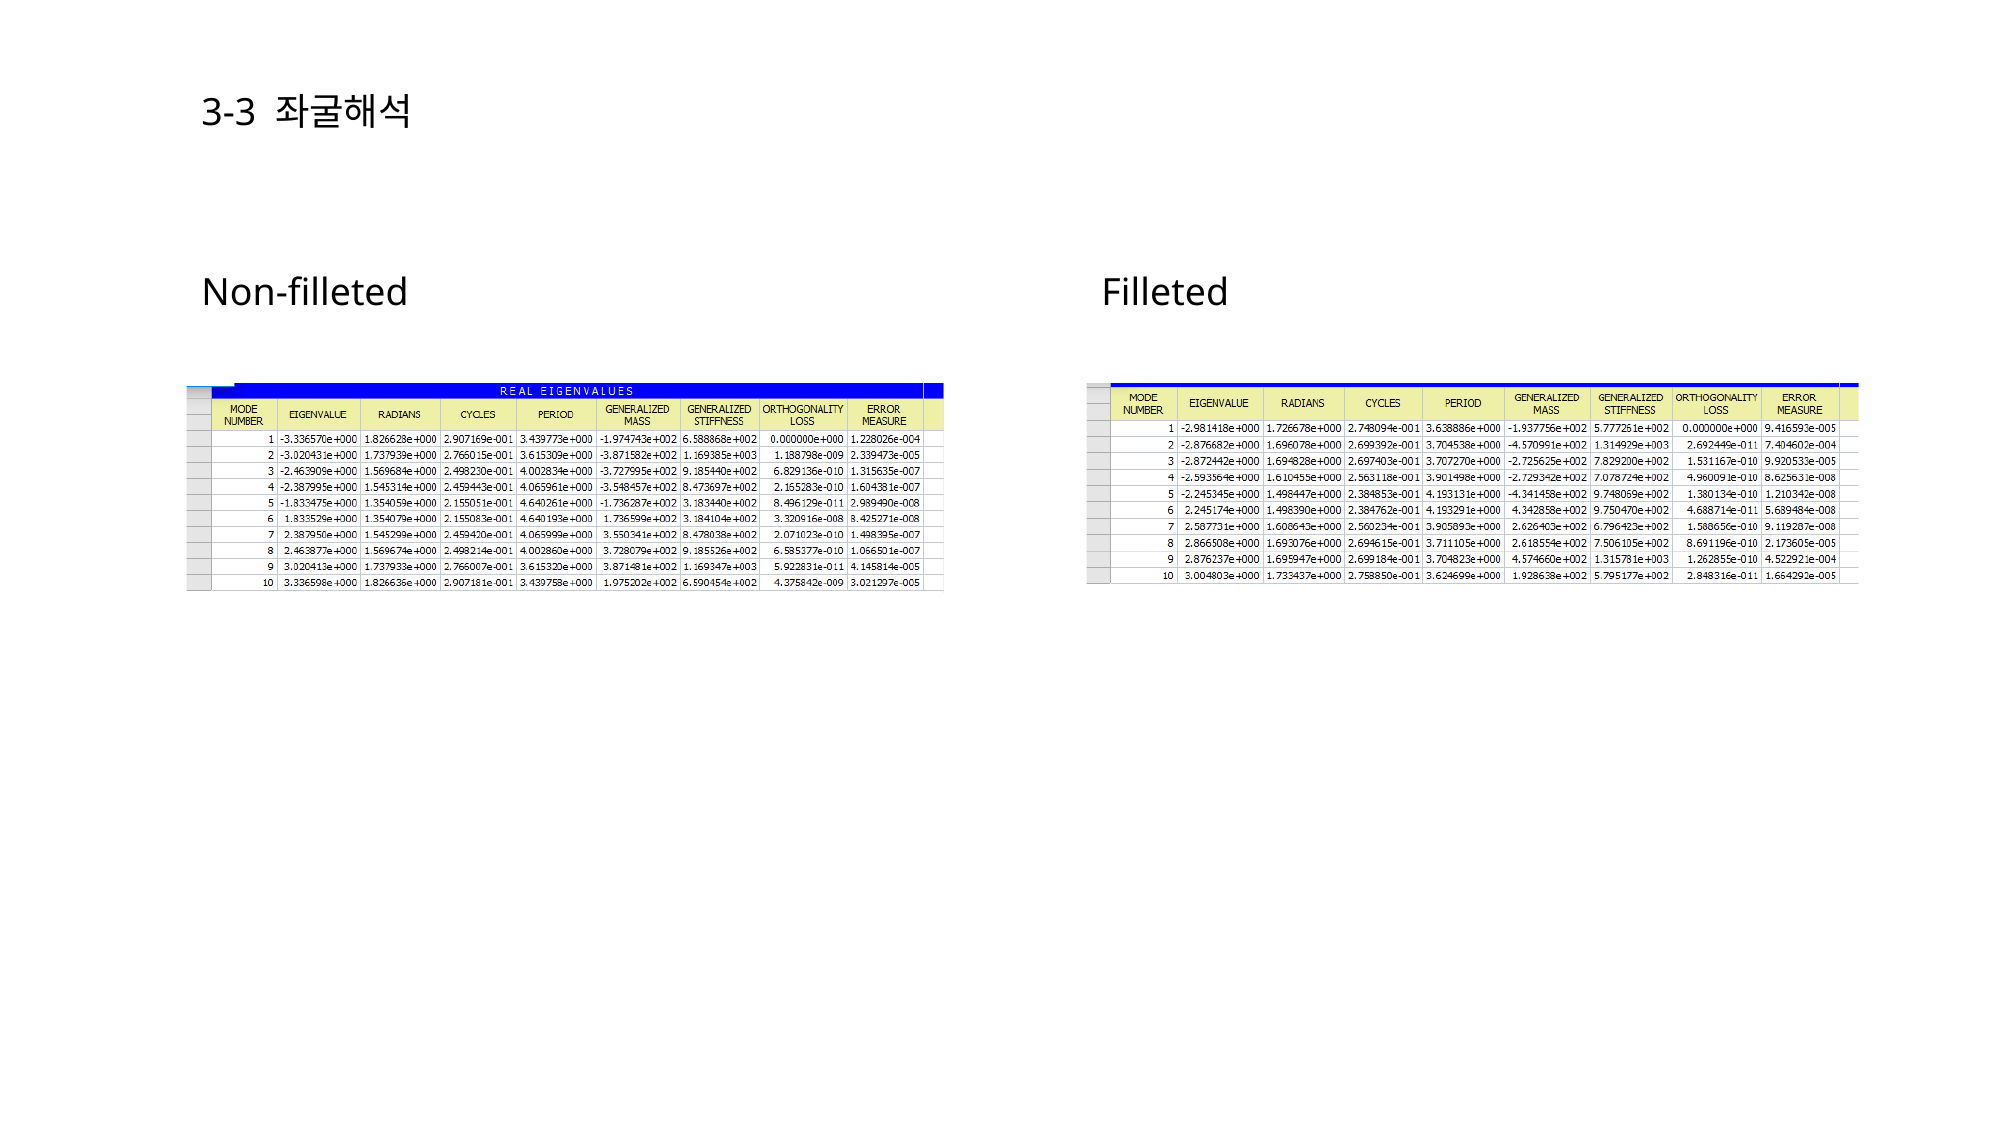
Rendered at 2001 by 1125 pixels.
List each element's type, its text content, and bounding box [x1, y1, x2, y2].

text_box 3-3 좌굴해석 [186, 80, 743, 141]
picture [186, 383, 944, 593]
text_box Filleted [1086, 260, 1468, 320]
text_box Non-filleted [186, 260, 568, 320]
picture [1086, 383, 1859, 591]
